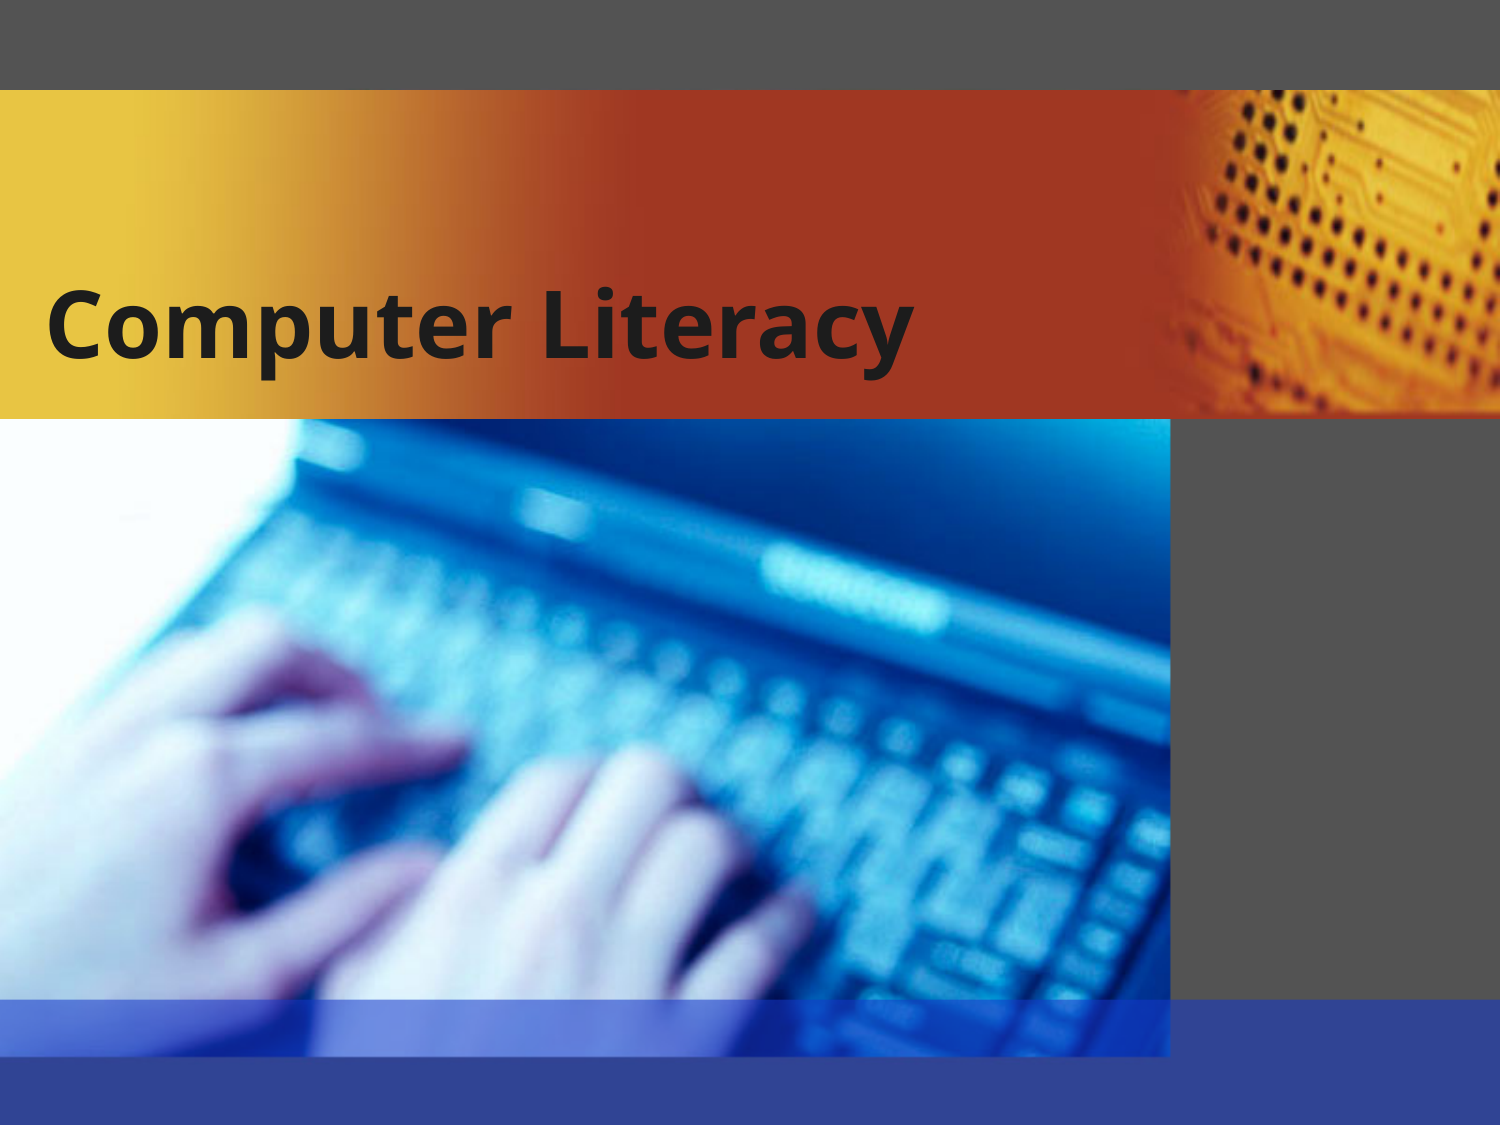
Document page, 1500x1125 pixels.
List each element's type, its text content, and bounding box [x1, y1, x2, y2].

picture [1057, 991, 1082, 999]
title Computer Literacy [29, 243, 1477, 386]
picture [0, 0, 1500, 999]
